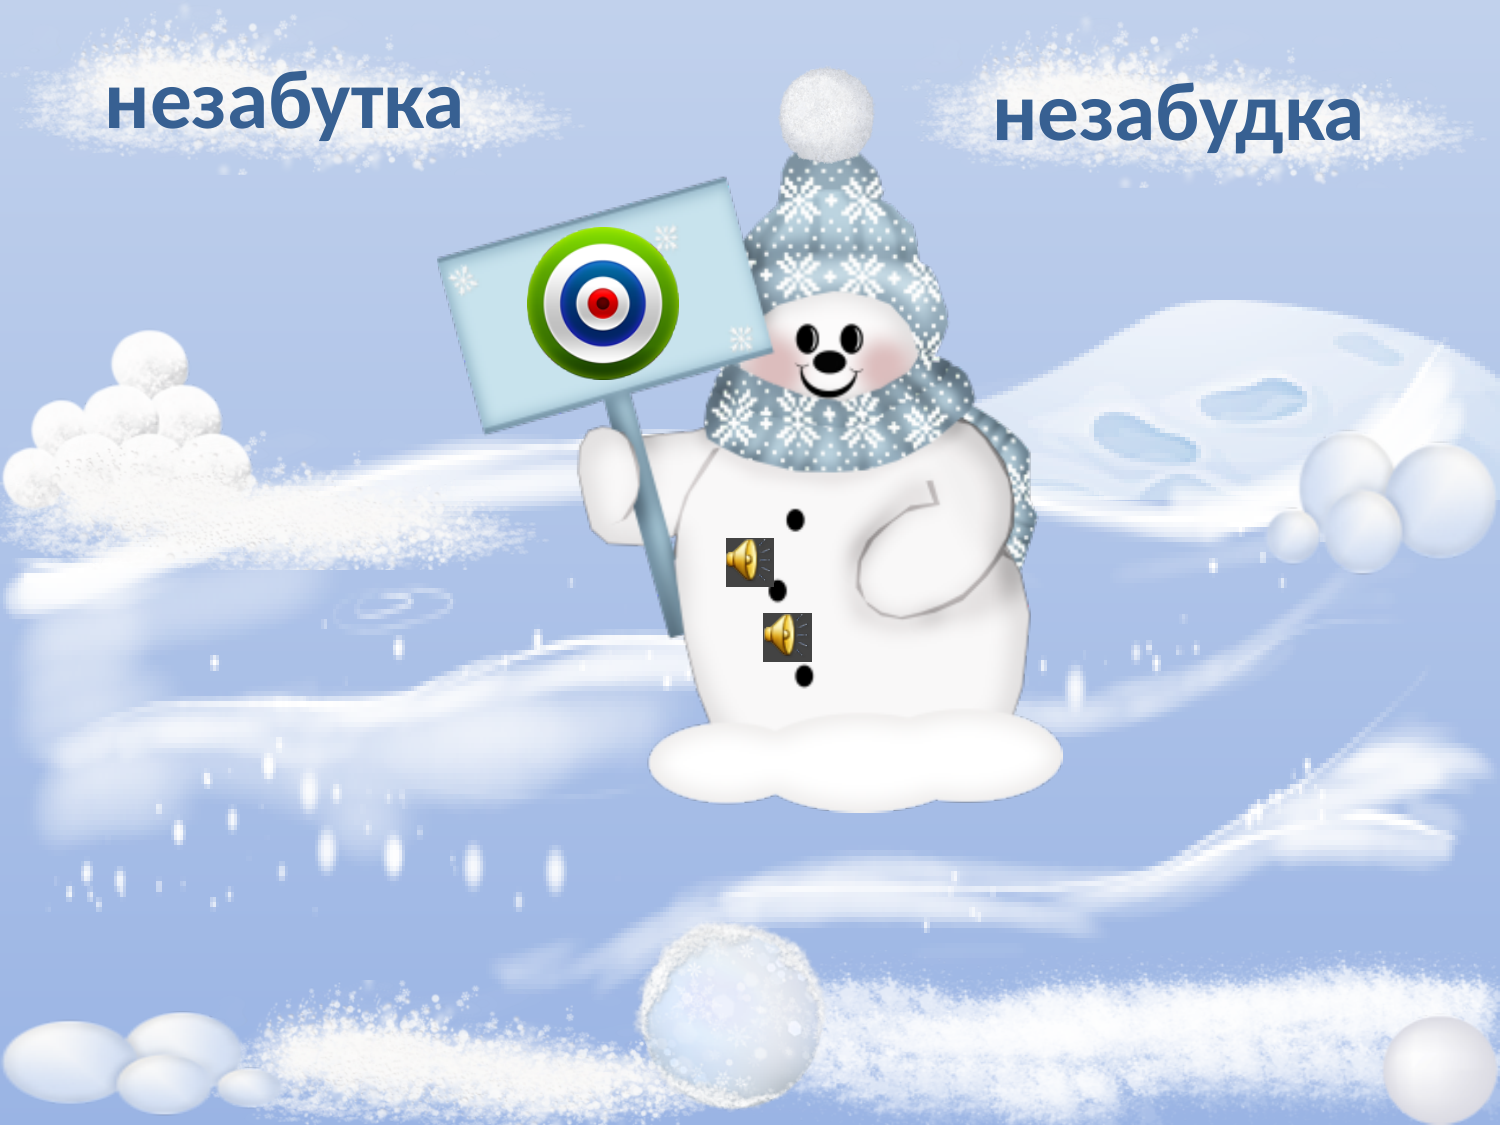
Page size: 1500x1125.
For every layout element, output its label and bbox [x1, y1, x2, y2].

picture [0, 299, 1500, 1125]
picture [762, 49, 888, 176]
text_box [0, 0, 587, 176]
picture [724, 537, 776, 588]
text_box [437, 137, 1063, 813]
text_box [901, 12, 1488, 188]
picture [762, 612, 813, 663]
